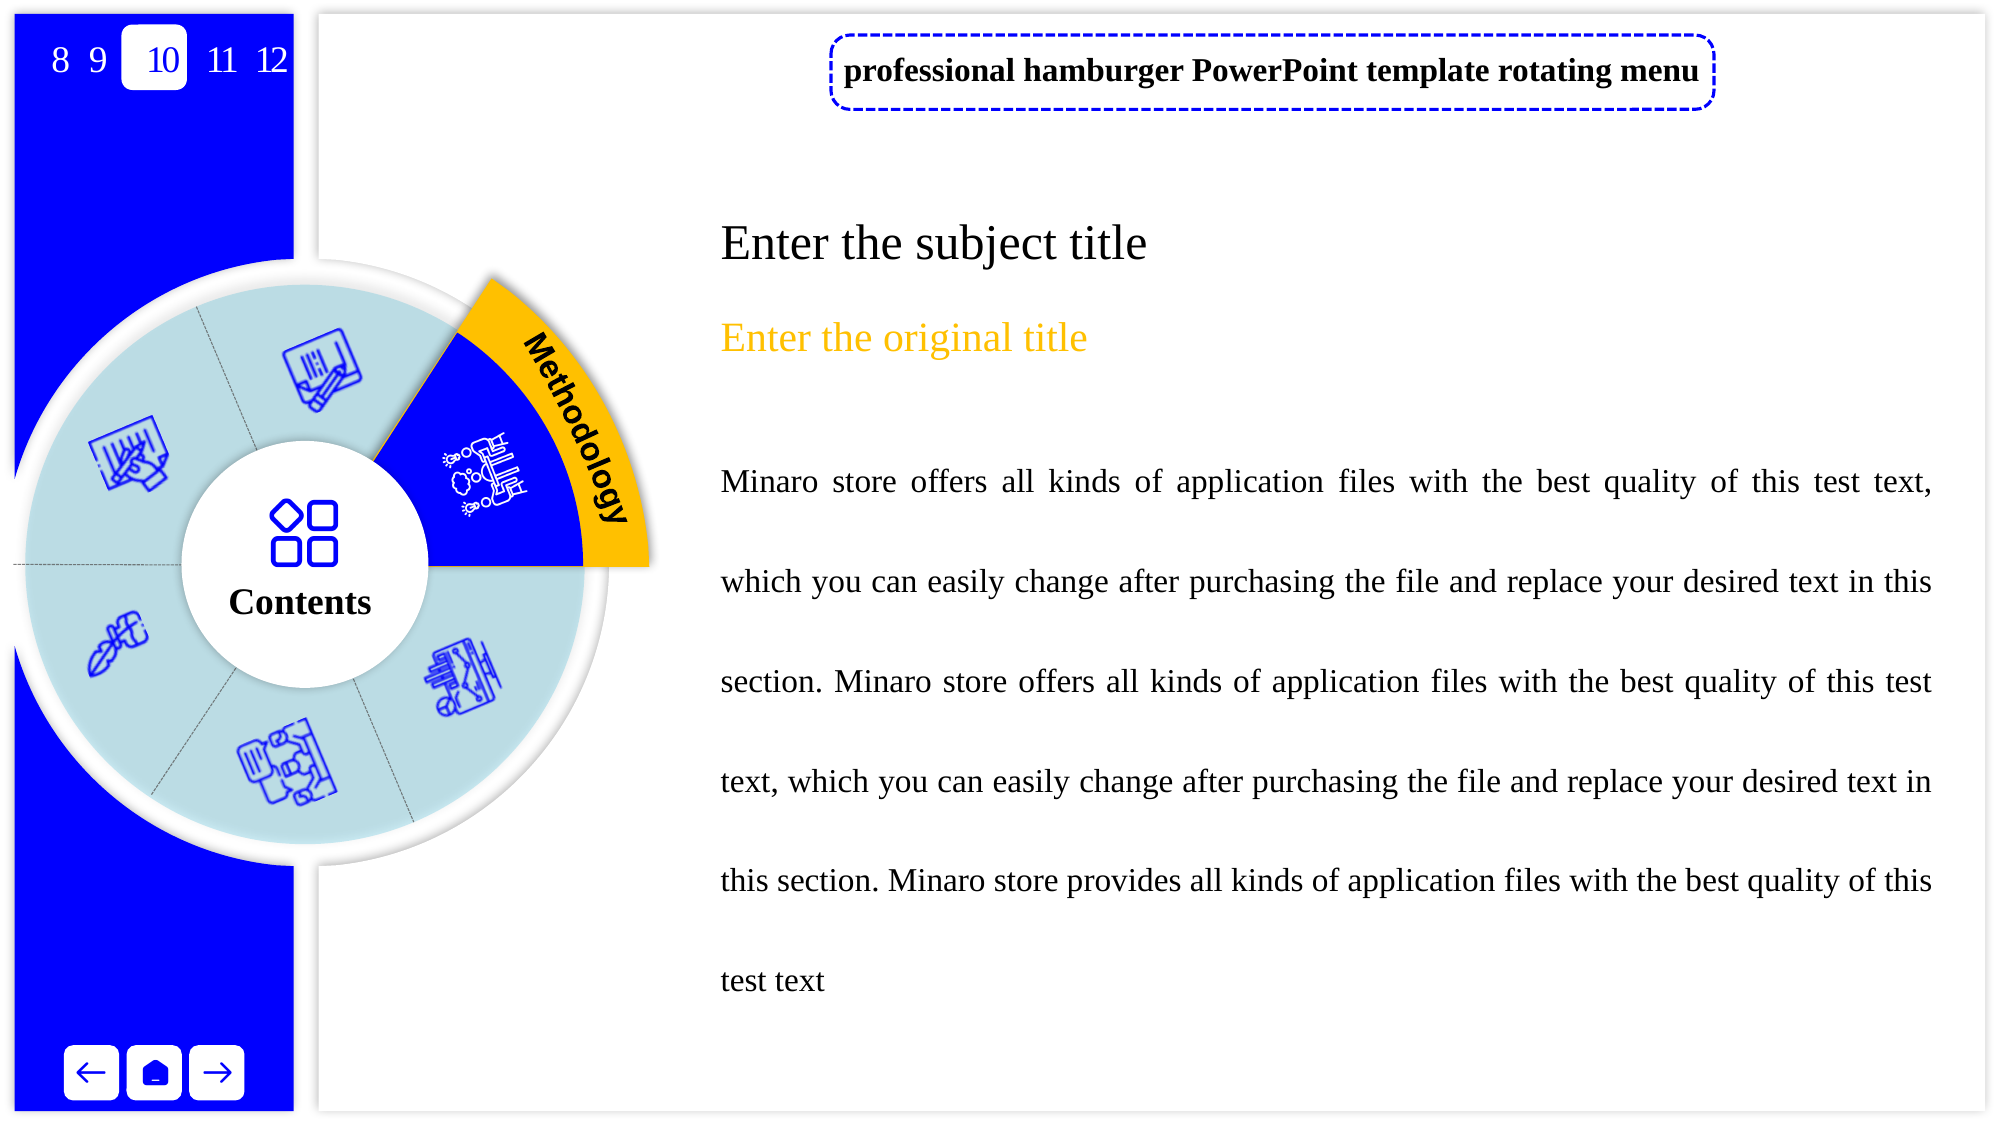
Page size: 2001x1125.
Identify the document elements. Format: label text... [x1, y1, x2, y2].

text_box professional hamburger PowerPoint template rotating menu [829, 41, 1829, 96]
text_box [580, 520, 585, 568]
picture [75, 1057, 107, 1088]
text_box [834, 33, 1711, 41]
picture [266, 495, 343, 572]
picture [448, 438, 519, 509]
text_box [830, 96, 1715, 111]
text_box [19, 281, 580, 853]
text_box 8 9 10 11 12 [36, 27, 335, 88]
text_box [580, 364, 651, 569]
picture [202, 1056, 233, 1088]
picture [140, 1056, 171, 1088]
text_box Enter the subject title Enter the original title Minaro store offers all kinds of application files with the best quality of this test text, which you can easily change after purchasing the file and replace your desired text in this section. Minaro store offers all kinds of application files with the best quality of this test text, which you can easily change after purchasing the file and replace your desired text in this section. Minaro store provides all kinds of application files with the best quality of this test text [705, 202, 1950, 1006]
